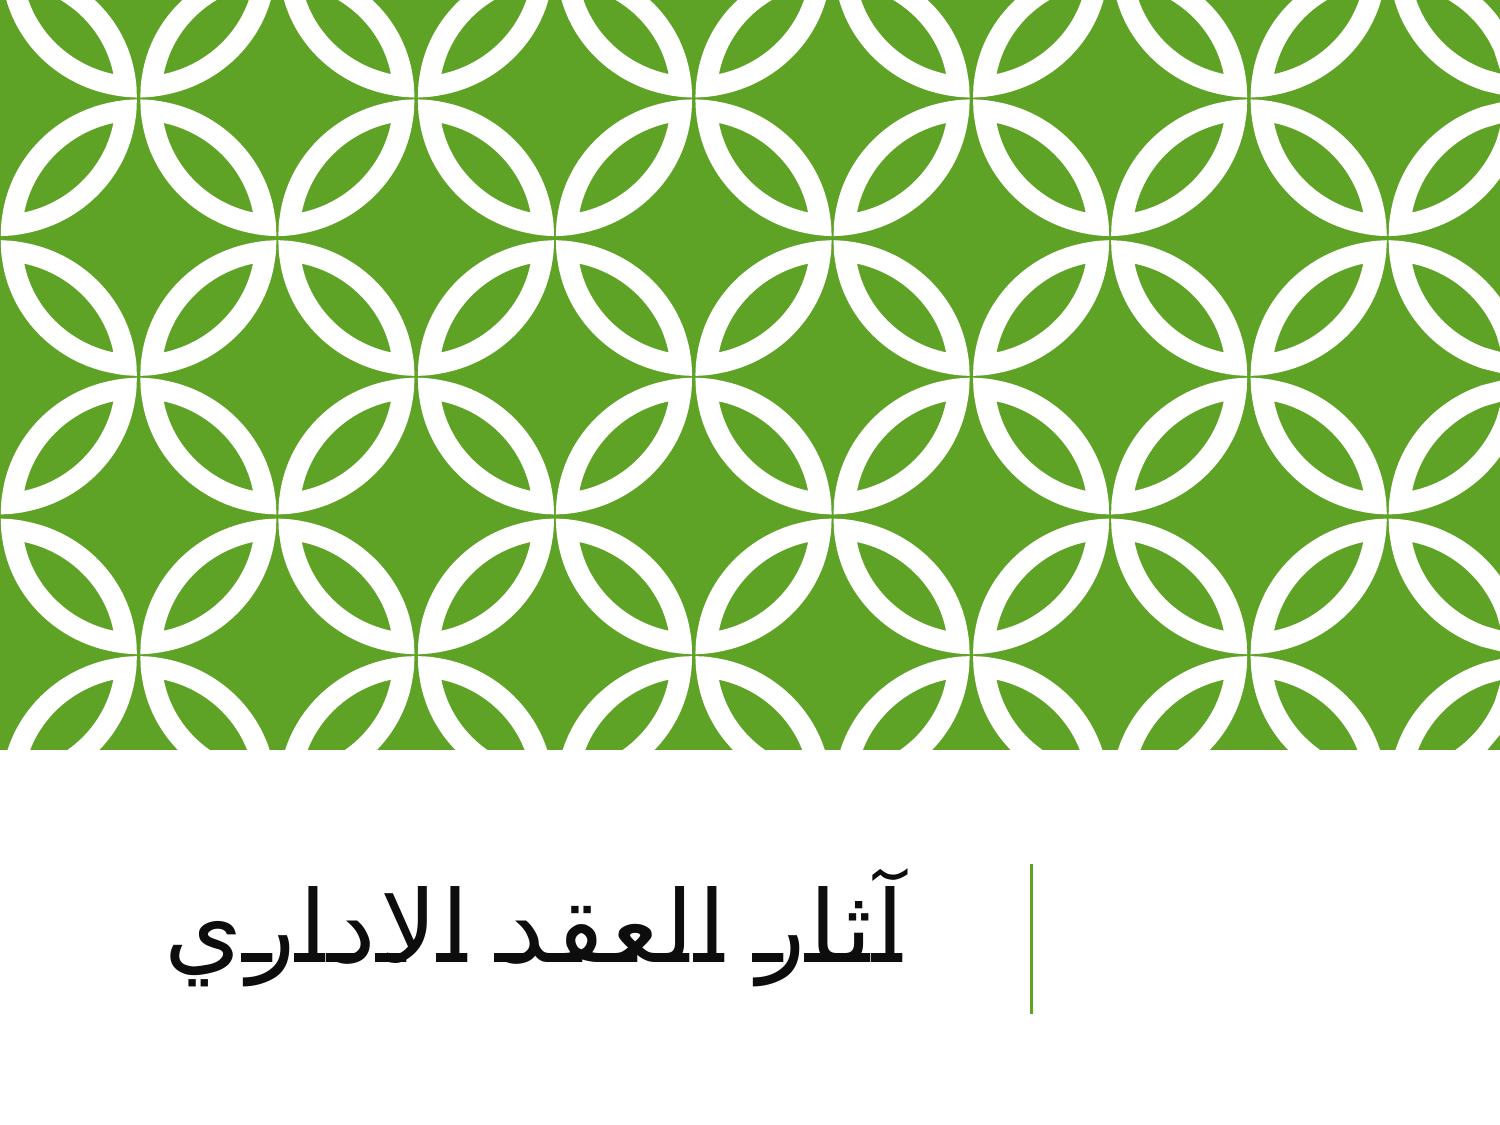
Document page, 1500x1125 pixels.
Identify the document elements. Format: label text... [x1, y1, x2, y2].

title آثار العقد الاداري [56, 813, 1013, 1054]
